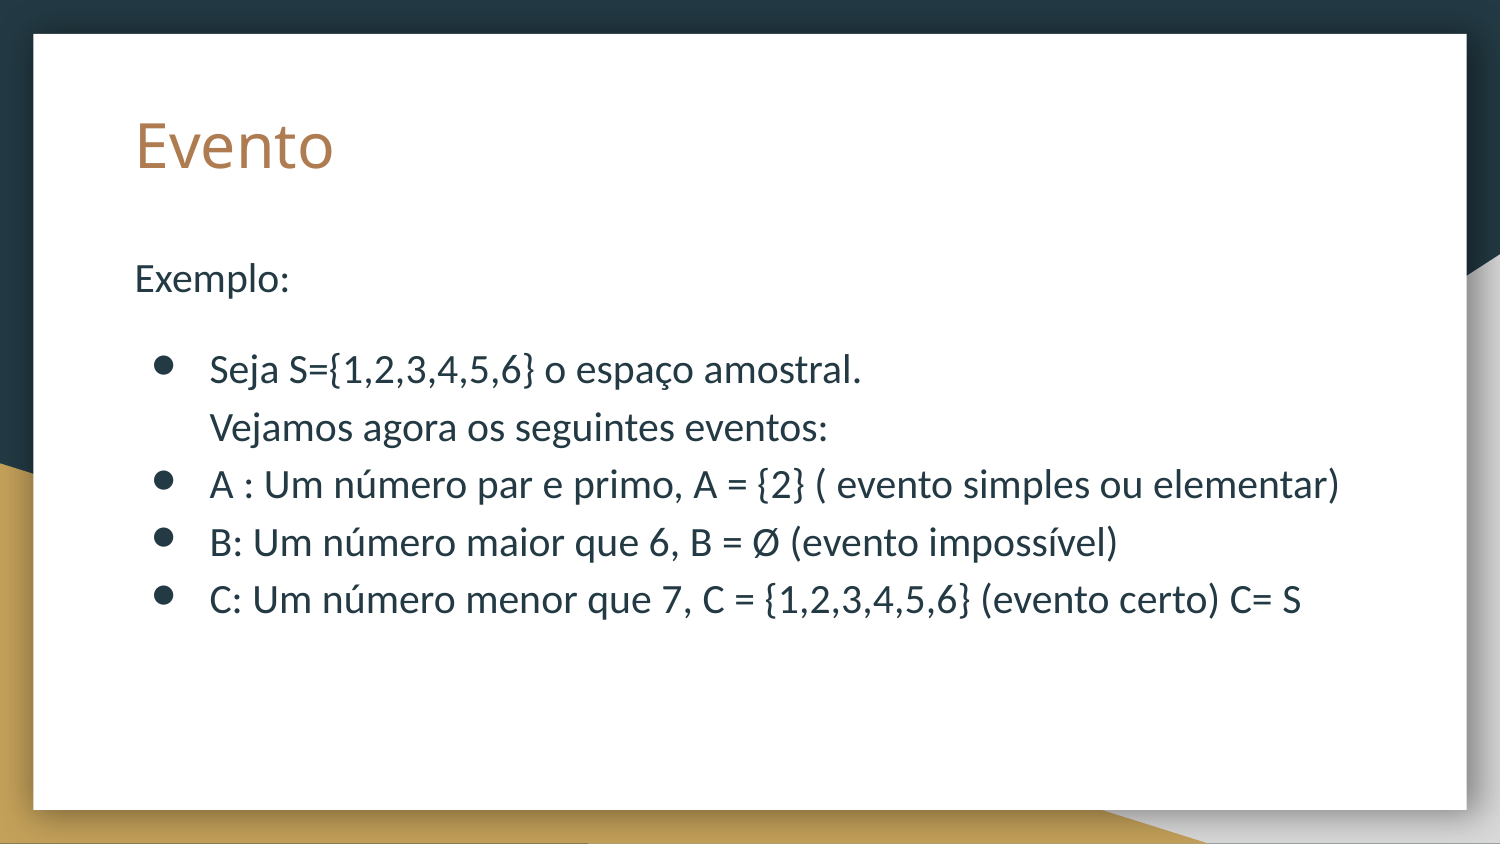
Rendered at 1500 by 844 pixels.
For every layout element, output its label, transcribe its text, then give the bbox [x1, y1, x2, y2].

list Exemplo: Seja S={1,2,3,4,5,6} o espaço amostral. Vejamos agora os seguintes eventos: A : Um número par e primo, A = {2} ( evento simples ou elementar) B: Um número maior que 6, B = Ø (evento impossível) C: Um número menor que 7, C = {1,2,3,4,5,6} (evento certo) C= S [119, 228, 1381, 696]
title Evento [119, 91, 1381, 180]
